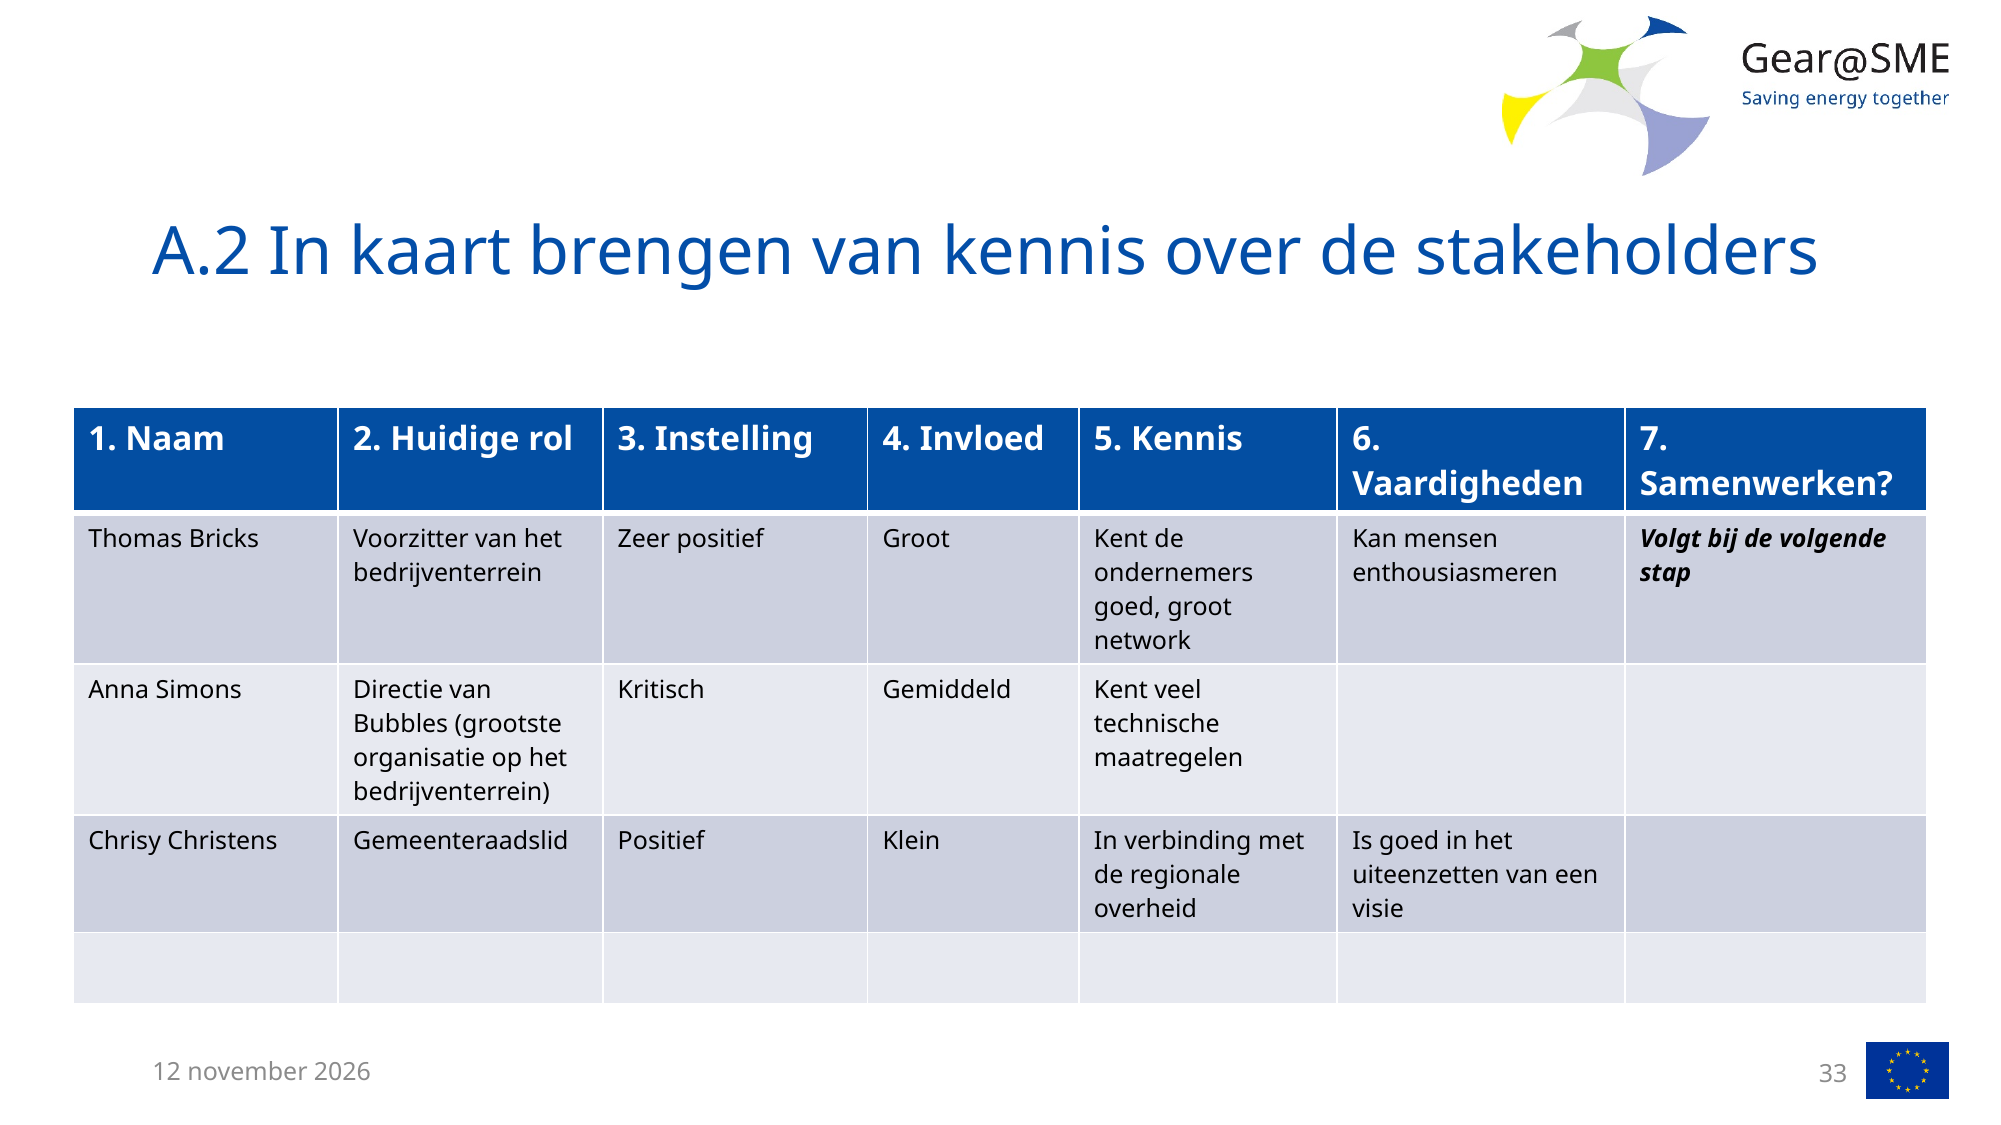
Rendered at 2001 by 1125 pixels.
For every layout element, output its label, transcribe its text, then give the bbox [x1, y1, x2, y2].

table_cell [604, 933, 867, 1003]
table_cell [1626, 816, 1926, 932]
table_cell Groot [868, 516, 1078, 663]
table_cell [1626, 665, 1926, 814]
table_header 3. Instelling [604, 408, 867, 510]
table_cell Kent de ondernemers goed, groot network [1080, 516, 1336, 663]
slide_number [137, 1042, 588, 1103]
table_cell Positief [604, 816, 867, 932]
picture [1866, 1042, 1949, 1099]
table_cell [1626, 933, 1926, 1003]
table_cell [339, 933, 602, 1003]
table_cell [1338, 665, 1624, 814]
table_cell Gemeenteraadslid [339, 816, 602, 932]
table_cell [1338, 933, 1624, 1003]
table_cell Chrisy Christens [74, 816, 337, 932]
table_header 7. Samenwerken? [1626, 408, 1926, 510]
table_cell Kan mensen enthousiasmeren [1338, 516, 1624, 663]
table_header 6. Vaardigheden [1338, 408, 1624, 510]
slide_number 33 [1412, 1044, 1863, 1104]
table_cell Klein [868, 816, 1078, 932]
picture [1502, 16, 1949, 176]
table_cell Kent veel technische maatregelen [1080, 665, 1336, 814]
table_cell Zeer positief [604, 516, 867, 663]
table_cell [74, 933, 337, 1003]
table_header 4. Invloed [868, 408, 1078, 510]
table_cell Is goed in het uiteenzetten van een visie [1338, 816, 1624, 932]
title A.2 In kaart brengen van kennis over de stakeholders [137, 205, 1863, 300]
table_cell [868, 933, 1078, 1003]
table_cell Voorzitter van het bedrijventerrein [339, 516, 602, 663]
table_cell Gemiddeld [868, 665, 1078, 814]
table_header 2. Huidige rol [339, 408, 602, 510]
table_header 1. Naam [74, 408, 337, 510]
table_cell Anna Simons [74, 665, 337, 814]
table_cell Kritisch [604, 665, 867, 814]
table_cell In verbinding met de regionale overheid [1080, 816, 1336, 932]
table_header 5. Kennis [1080, 408, 1336, 510]
table_cell [1080, 933, 1336, 1003]
table_cell Directie van Bubbles (grootste organisatie op het bedrijventerrein) [339, 665, 602, 814]
table_cell Thomas Bricks [74, 516, 337, 663]
table_cell Volgt bij de volgende stap [1626, 516, 1926, 663]
